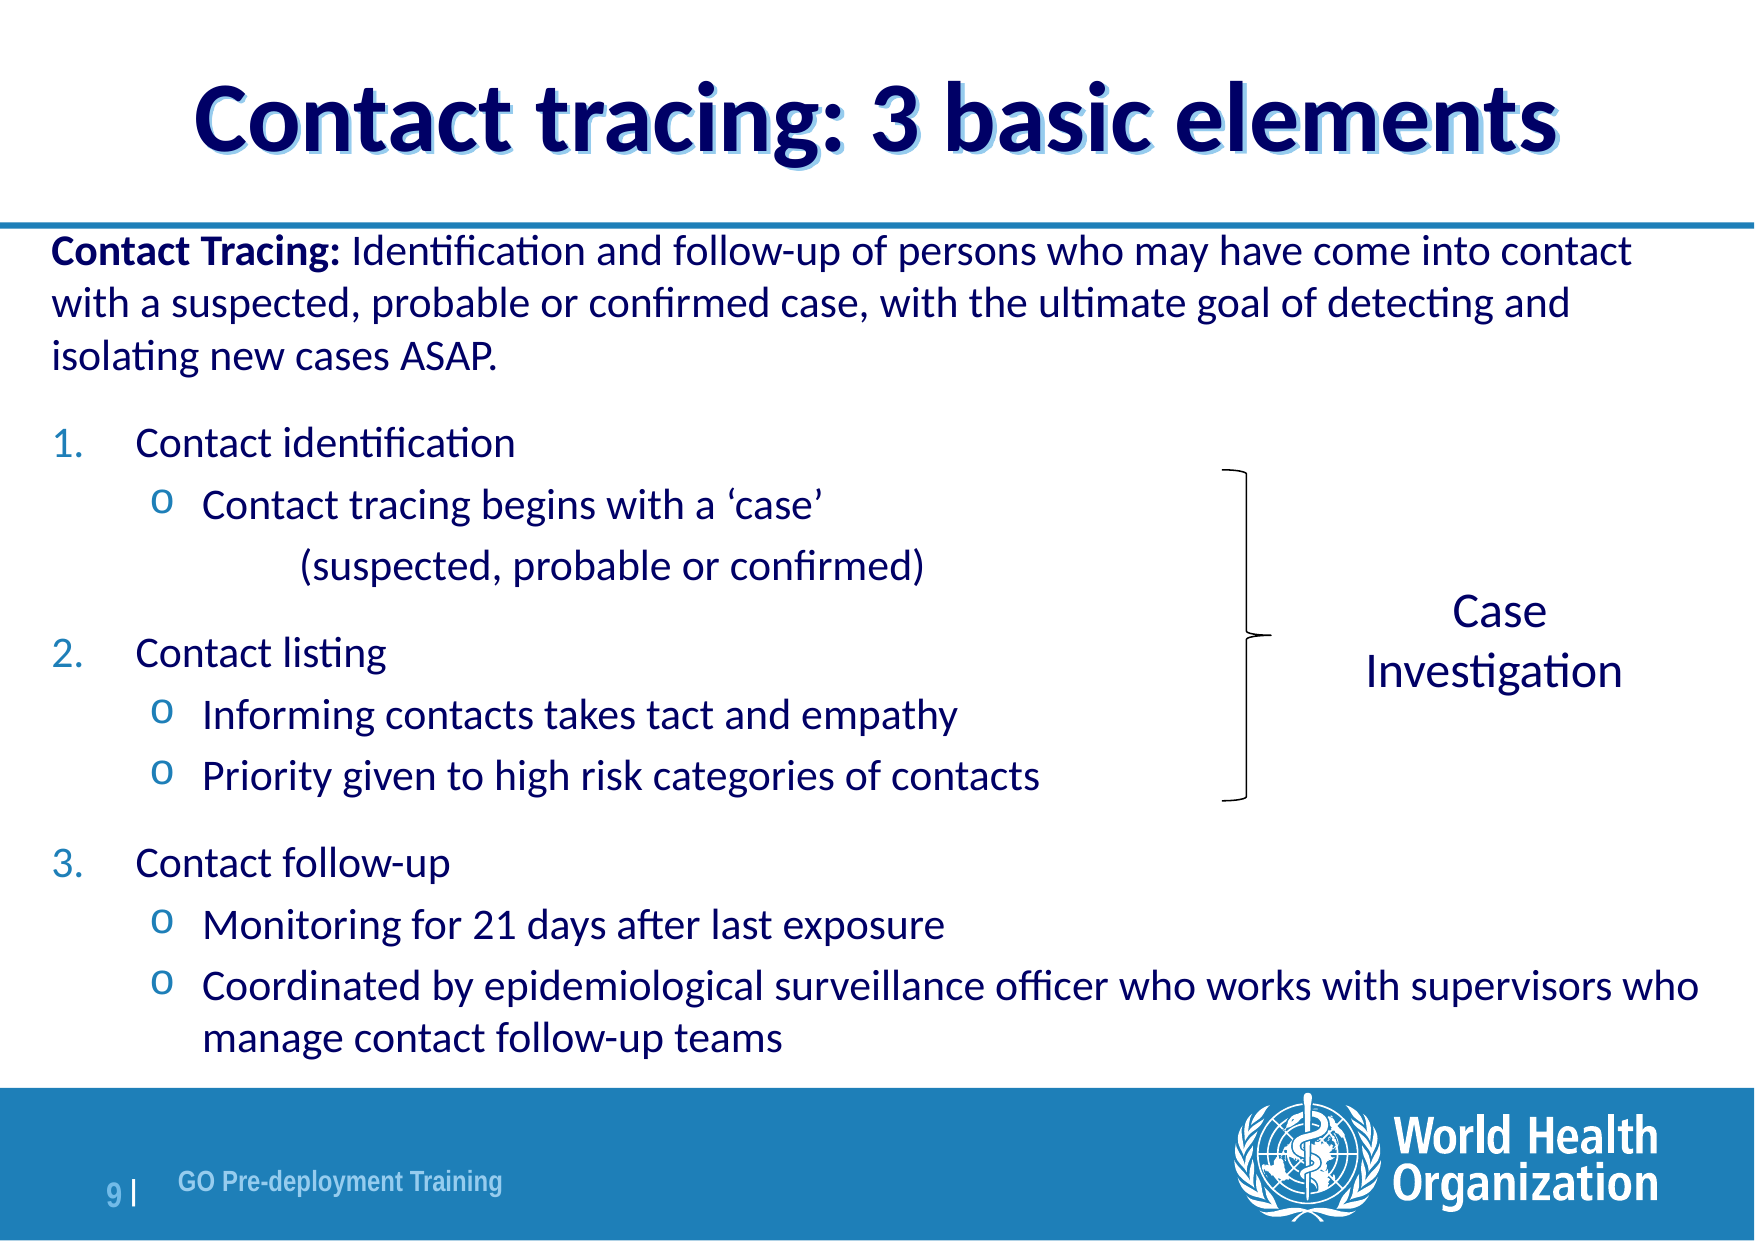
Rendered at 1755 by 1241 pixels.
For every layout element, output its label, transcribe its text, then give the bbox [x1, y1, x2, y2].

text_box Case Investigation [1322, 570, 1667, 706]
text_box [1221, 469, 1271, 801]
list Contact Tracing: Identification and follow-up of persons who may have come into contact with a suspected, probable or confirmed case, with the ultimate goal of detecting and isolating new cases ASAP. Contact identification Contact tracing begins with a ‘case’ (suspected, probable or confirmed) Contact listing Informing contacts takes tact and empathy Priority given to high risk categories of contacts Contact follow-up Monitoring for 21 days after last exposure Coordinated by epidemiological surveillance officer who works with supervisors who manage contact follow-up teams [51, 227, 1720, 1056]
title Contact tracing: 3 basic elements [0, 0, 1755, 224]
